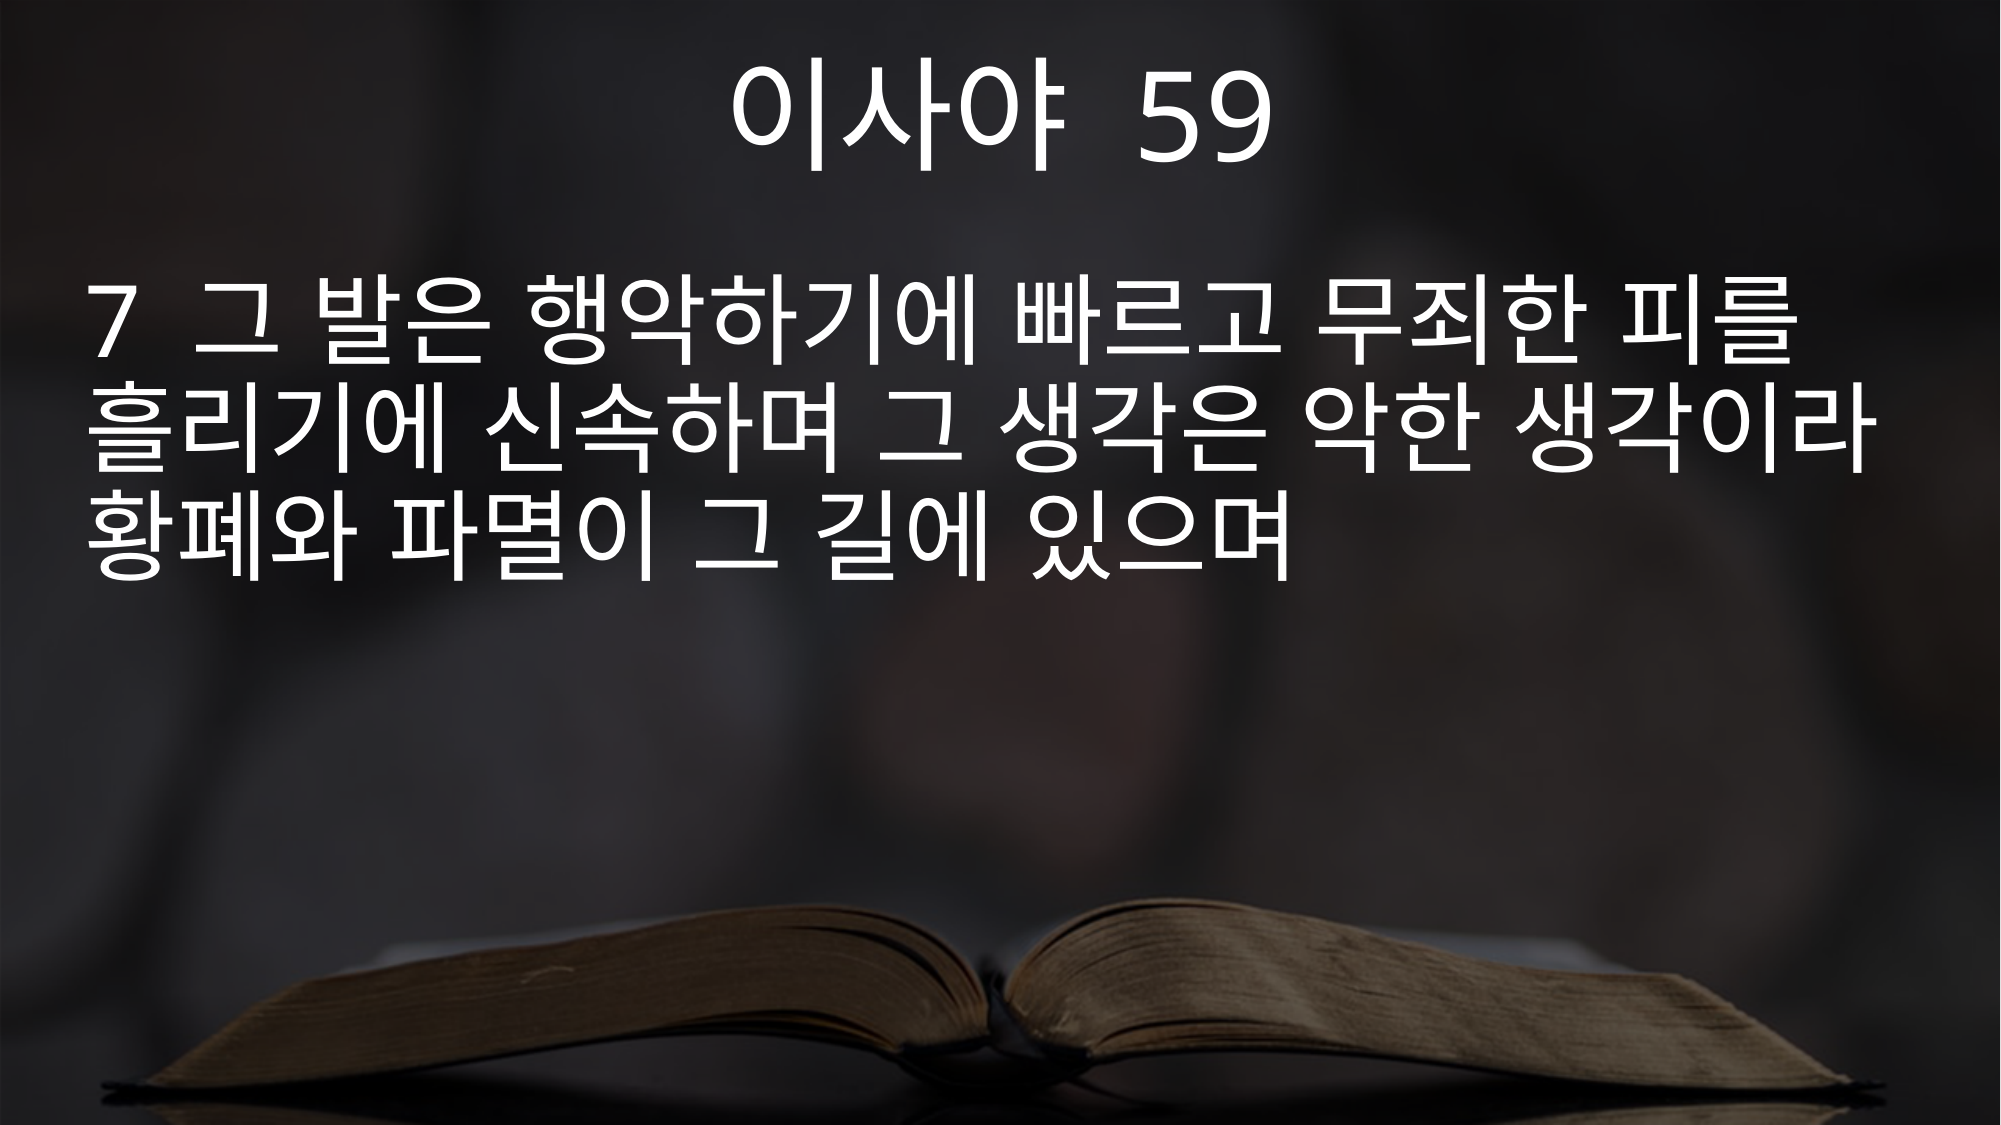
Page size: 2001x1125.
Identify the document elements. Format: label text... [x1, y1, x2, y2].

footer 이사야 59 [0, 32, 2000, 192]
picture [0, 0, 2001, 1125]
list 7 그 발은 행악하기에 빠르고 무죄한 피를 흘리기에 신속하며 그 생각은 악한 생각이라 황폐와 파멸이 그 길에 있으며 [69, 263, 1953, 423]
